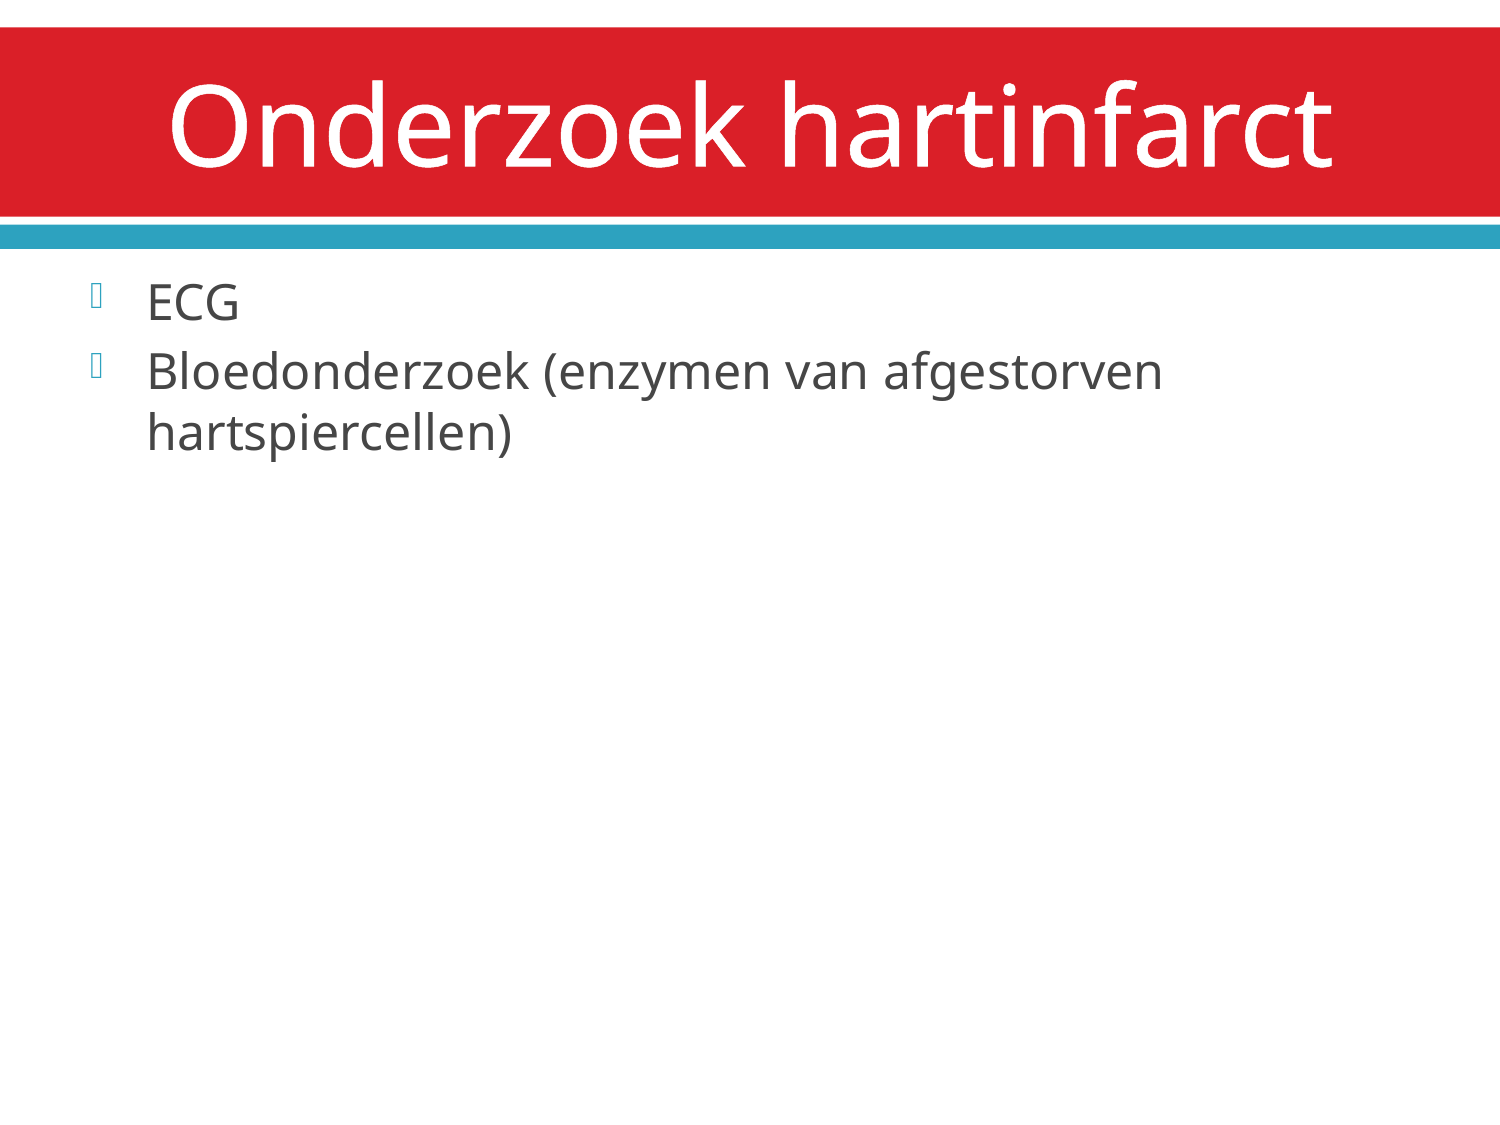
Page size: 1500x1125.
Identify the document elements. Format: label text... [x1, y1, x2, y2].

title Onderzoek hartinfarct [75, 29, 1425, 213]
list ECG Bloedonderzoek (enzymen van afgestorven hartspiercellen) [75, 262, 1425, 1005]
